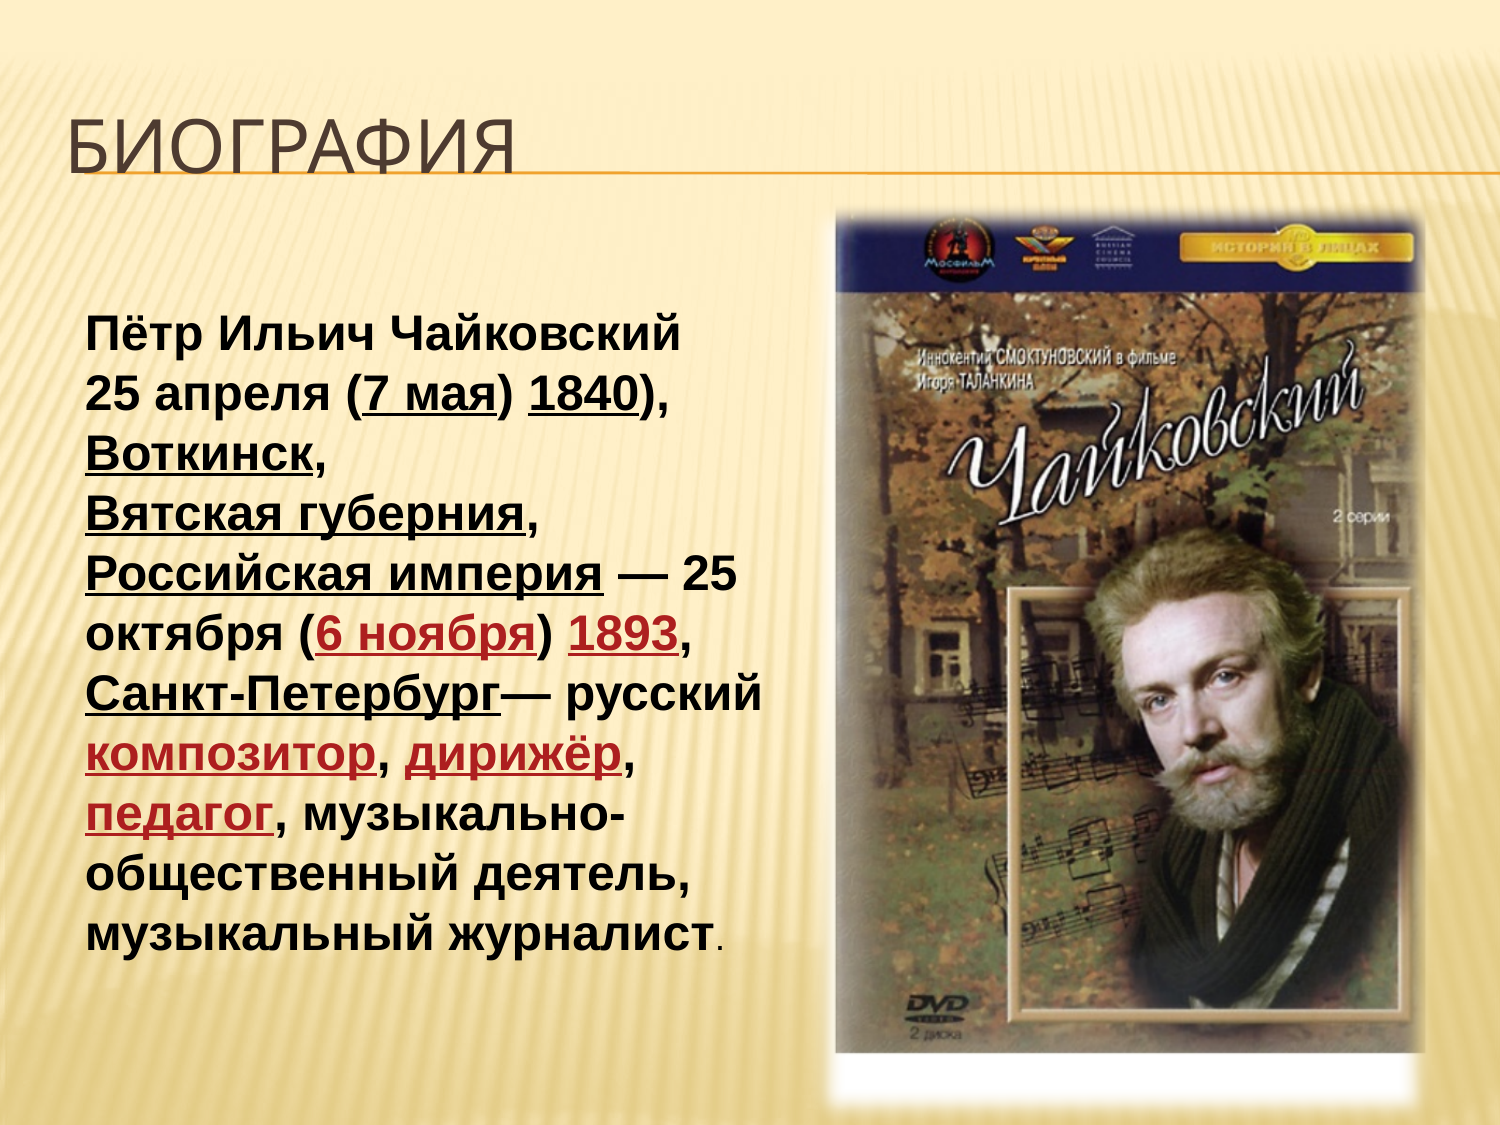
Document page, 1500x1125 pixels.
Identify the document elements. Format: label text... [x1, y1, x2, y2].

picture [808, 202, 1435, 1125]
text_box Пётр Ильич Чайковский 25 апреля (7 мая) 1840), Воткинск, Вятская губерния, Российская империя — 25 октября (6 ноября) 1893, Санкт-Петербург— русский композитор, дирижёр, педагог, музыкально-общественный деятель, музыкальный журналист. [70, 292, 786, 968]
title Биография [49, 75, 1475, 213]
